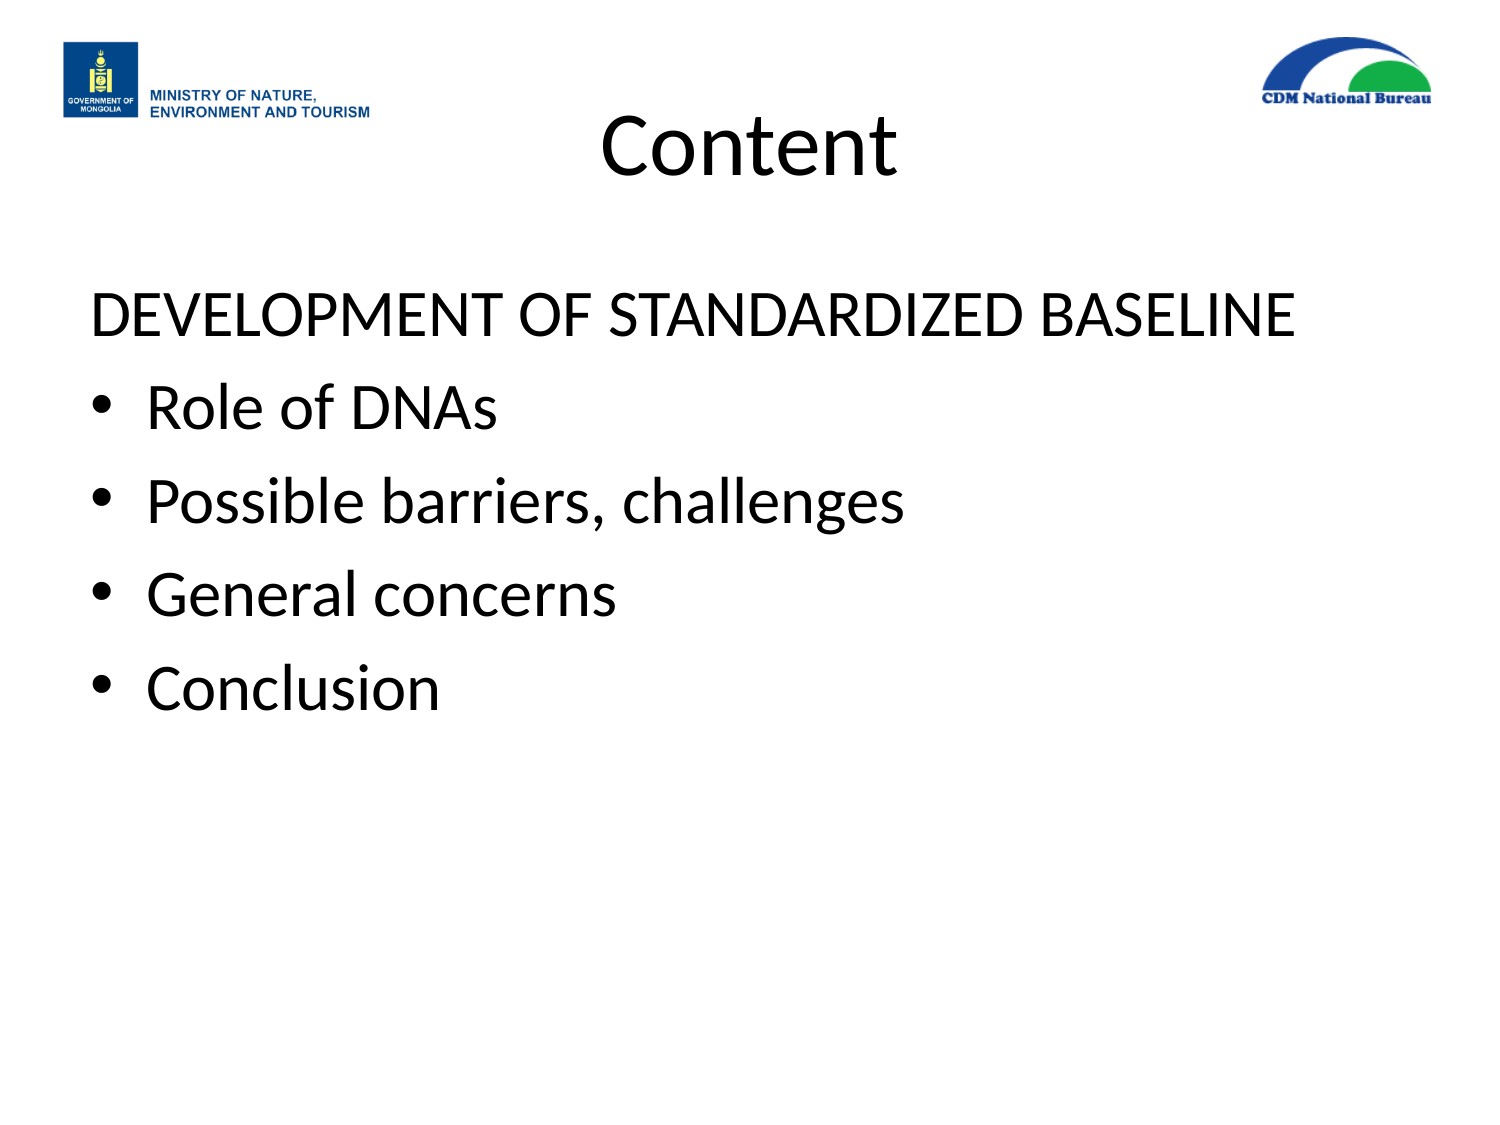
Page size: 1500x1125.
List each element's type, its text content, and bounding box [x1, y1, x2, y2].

list DEVELOPMENT OF STANDARDIZED BASELINE Role of DNAs Possible barriers, challenges General concerns Conclusion [74, 262, 1426, 1006]
picture [1262, 37, 1431, 107]
picture [51, 34, 463, 138]
title Content [74, 44, 1426, 233]
